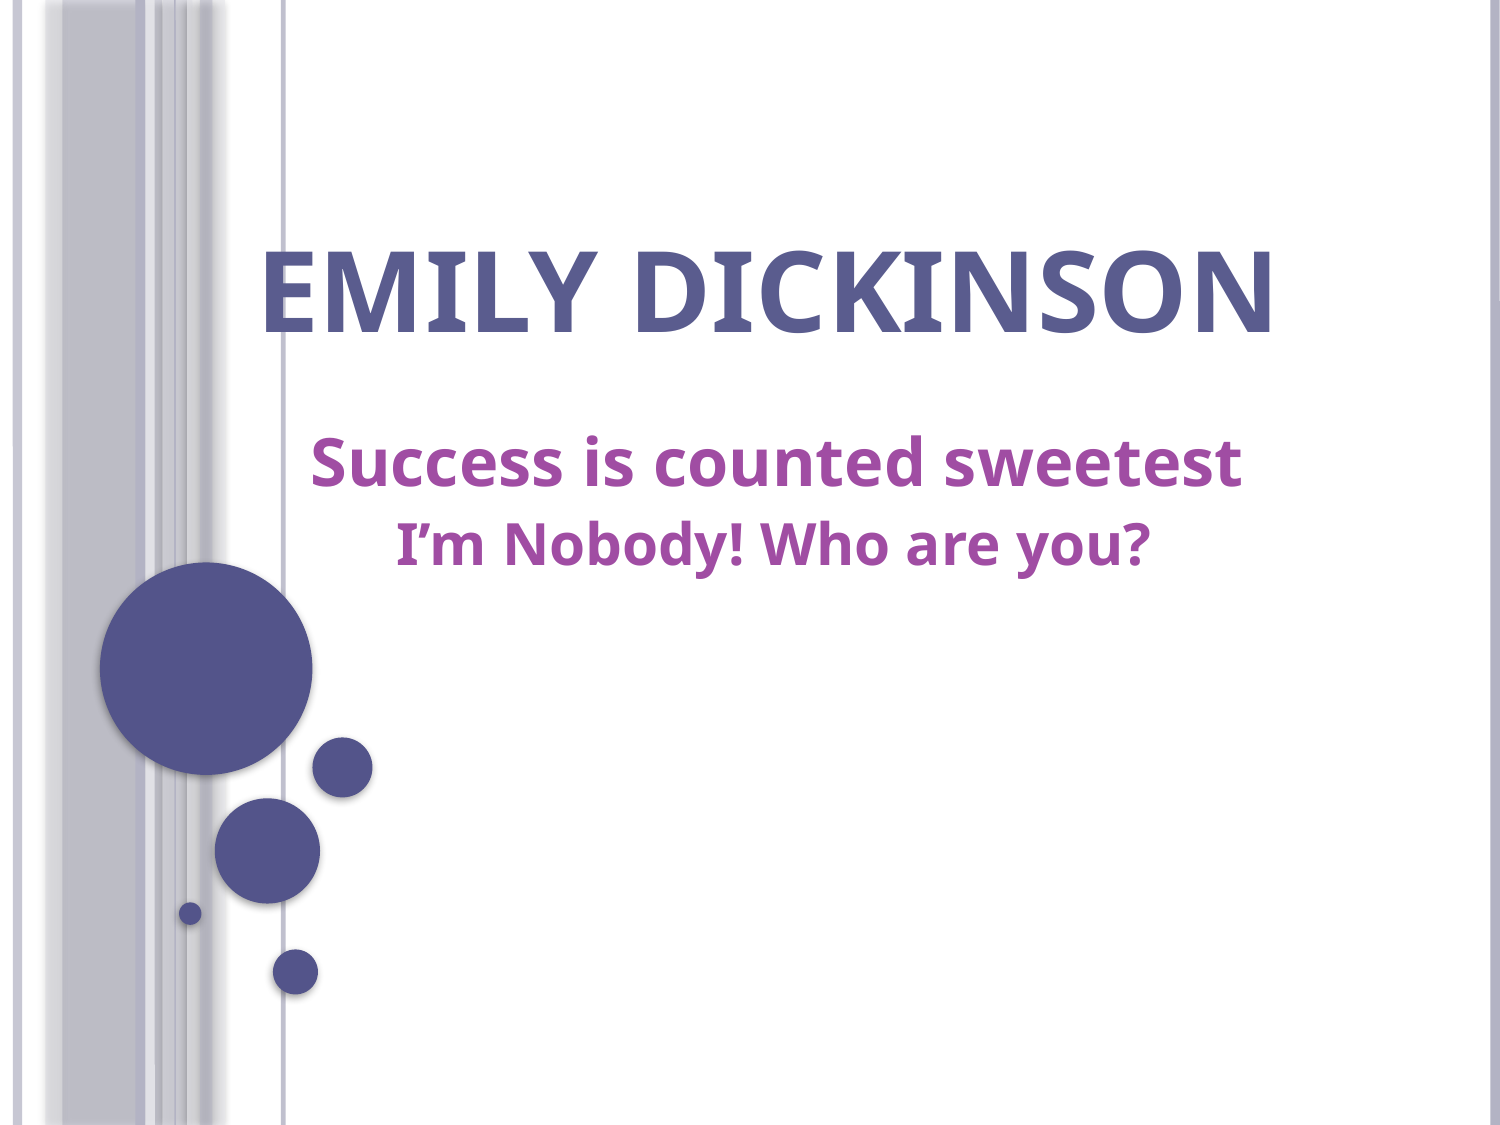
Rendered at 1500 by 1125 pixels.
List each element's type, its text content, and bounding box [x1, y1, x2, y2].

text_box Success is counted sweetest [295, 412, 1260, 508]
text_box EMILY DICKINSON [240, 212, 1296, 363]
text_box I’m Nobody! Who are you? [381, 500, 1167, 585]
